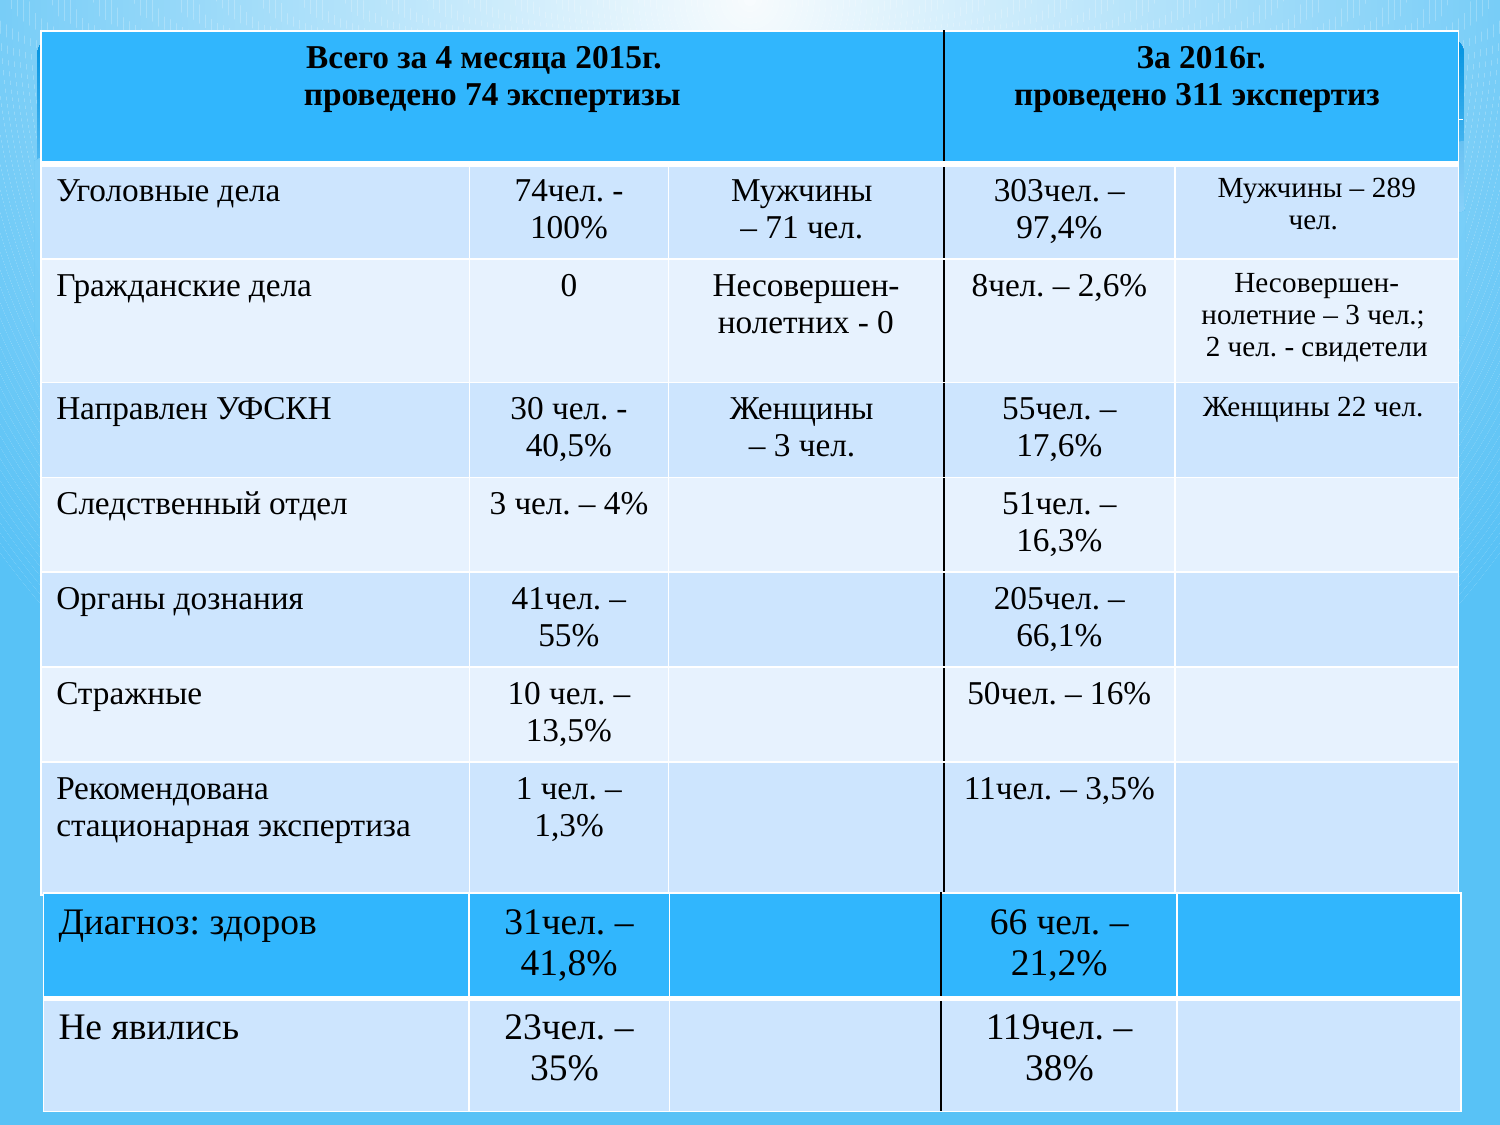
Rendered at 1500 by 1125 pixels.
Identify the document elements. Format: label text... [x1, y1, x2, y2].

table_cell [1176, 478, 1458, 571]
table_cell 205чел. – 66,1% [945, 573, 1174, 666]
table_cell Органы дознания [42, 573, 469, 666]
table_cell [669, 763, 943, 892]
table_cell [1178, 1001, 1460, 1111]
table_cell 8чел. – 2,6% [945, 260, 1174, 382]
table_cell 10 чел. – 13,5% [470, 668, 668, 761]
table_cell 74чел. -100% [470, 167, 668, 258]
table_header За 2016г. проведено 311 экспертиз [945, 32, 1458, 161]
table_cell 23чел. – 35% [470, 1001, 669, 1111]
table_cell Направлен УФСКН [42, 383, 469, 477]
table_cell 30 чел. -40,5% [470, 383, 668, 477]
table_header [670, 894, 940, 996]
table_cell Гражданские дела [42, 260, 469, 382]
table_header 31чел. – 41,8% [470, 894, 669, 996]
table_cell 50чел. – 16% [945, 668, 1174, 761]
table_cell 303чел. – 97,4% [945, 167, 1174, 258]
table_cell Мужчины – 71 чел. [669, 167, 943, 258]
table_cell Мужчины – 289 чел. [1176, 167, 1458, 258]
table_cell [669, 668, 943, 761]
table_cell Женщины – 3 чел. [669, 383, 943, 477]
table_cell 55чел. – 17,6% [945, 383, 1174, 477]
table_cell [670, 1001, 940, 1111]
table_cell Женщины 22 чел. [1176, 383, 1458, 477]
table_cell [1176, 573, 1458, 666]
table_cell Не явились [44, 1001, 468, 1111]
table_cell 0 [470, 260, 668, 382]
table_cell 51чел. – 16,3% [945, 478, 1174, 571]
table_cell [1176, 668, 1458, 761]
table_header Диагноз: здоров [44, 894, 468, 996]
table_cell 11чел. – 3,5% [945, 763, 1174, 892]
table_cell [669, 573, 943, 666]
table_cell 119чел. – 38% [942, 1001, 1176, 1111]
table_cell Стражные [42, 668, 469, 761]
table_cell 1 чел. – 1,3% [470, 763, 668, 892]
table_cell Уголовные дела [42, 167, 469, 258]
table_cell [1176, 763, 1458, 892]
table_cell 41чел. – 55% [470, 573, 668, 666]
table_cell Несовершен-нолетних - 0 [669, 260, 943, 382]
table_cell Следственный отдел [42, 478, 469, 571]
table_header 66 чел. – 21,2% [942, 894, 1176, 996]
table_cell [669, 478, 943, 571]
table_cell 3 чел. – 4% [470, 478, 668, 571]
table_cell Рекомендована стационарная экспертиза [42, 763, 469, 892]
table_header Всего за 4 месяца 2015г. проведено 74 экспертизы [42, 32, 943, 161]
table_cell Несовершен-нолетние – 3 чел.; 2 чел. - свидетели [1176, 260, 1458, 382]
table_header [1178, 894, 1460, 996]
